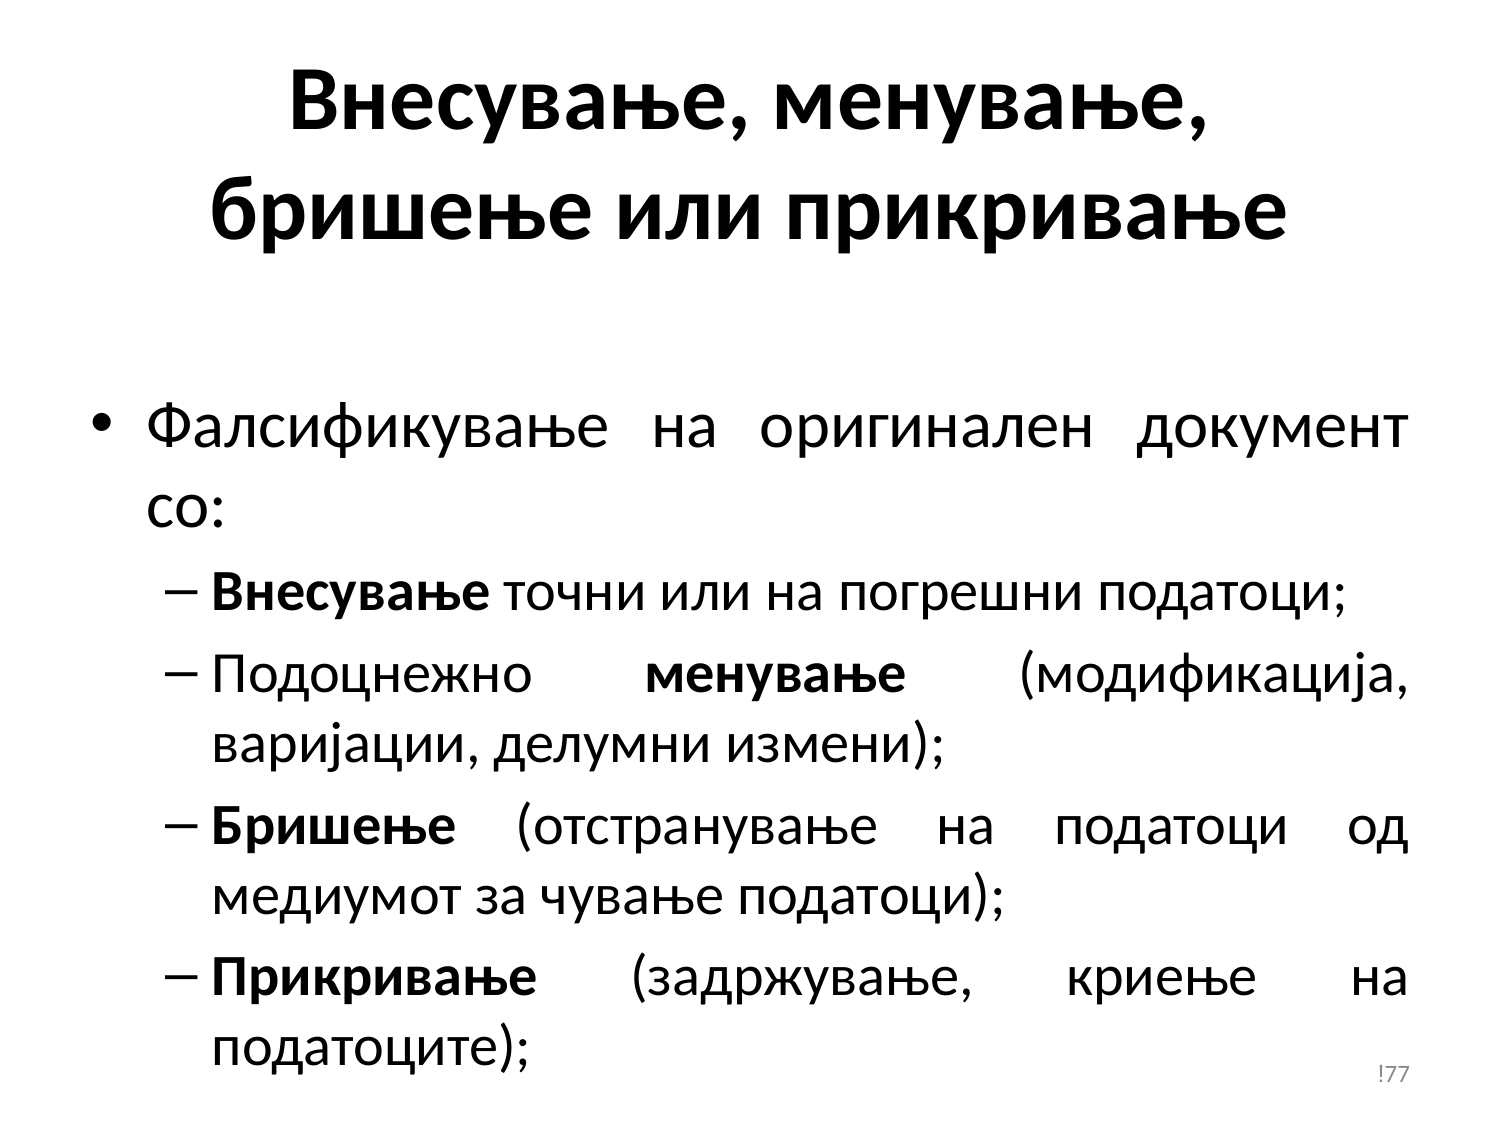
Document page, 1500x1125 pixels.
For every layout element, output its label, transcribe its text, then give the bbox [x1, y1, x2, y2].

title Внесување, менување, бришење или прикривање [75, 54, 1425, 243]
slide_number !77 [1074, 1042, 1425, 1103]
list Фалсификување на оригинален документ со: Внесување точни или на погрешни податоци; Подоцнежно менување (модификација, варијации, делумни измени); Бришење (отстранување на податоци од медиумот за чување податоци); Прикривање (задржување, криење на податоците); [75, 373, 1425, 939]
